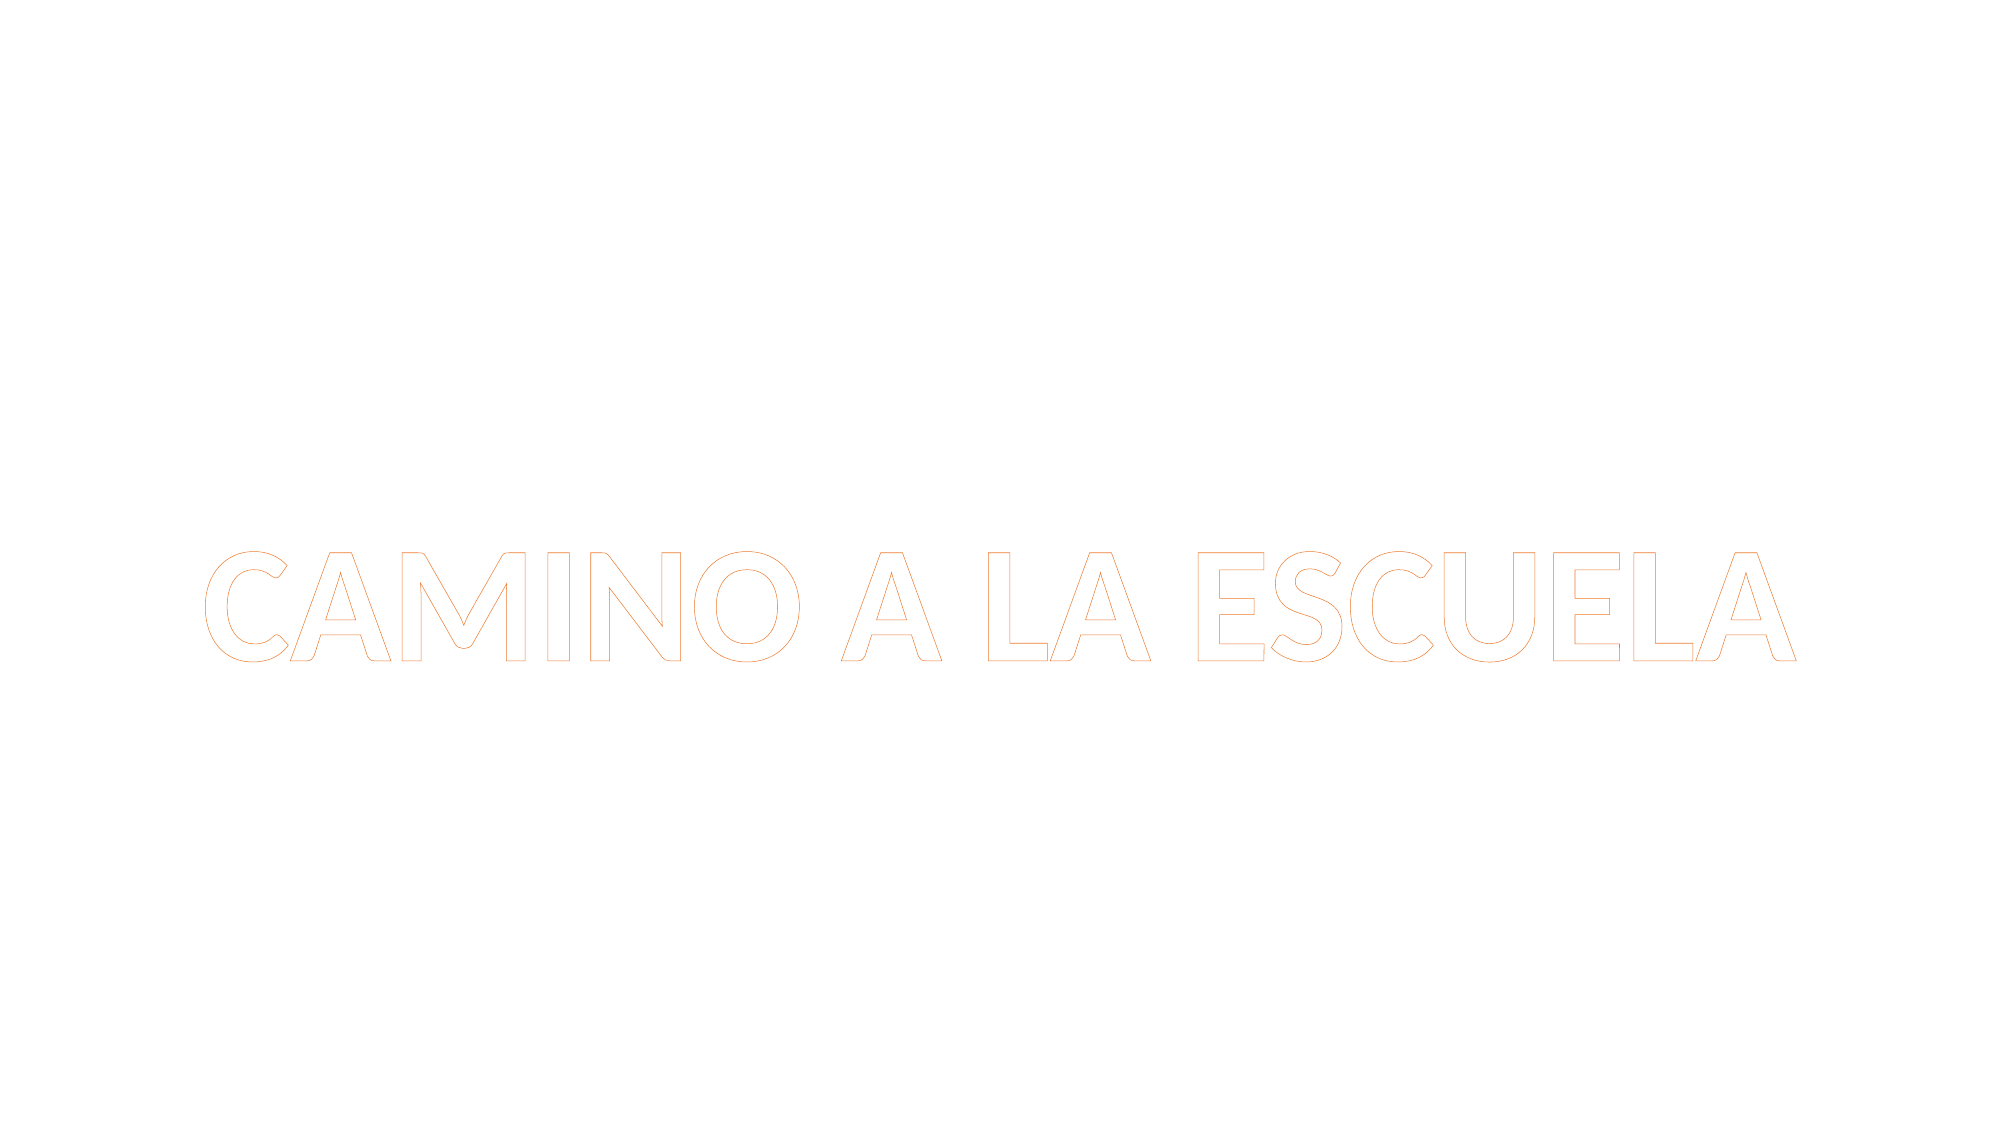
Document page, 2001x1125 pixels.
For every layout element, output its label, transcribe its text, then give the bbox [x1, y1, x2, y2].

text_box CAMINO A LA ESCUELA [186, 486, 1813, 702]
